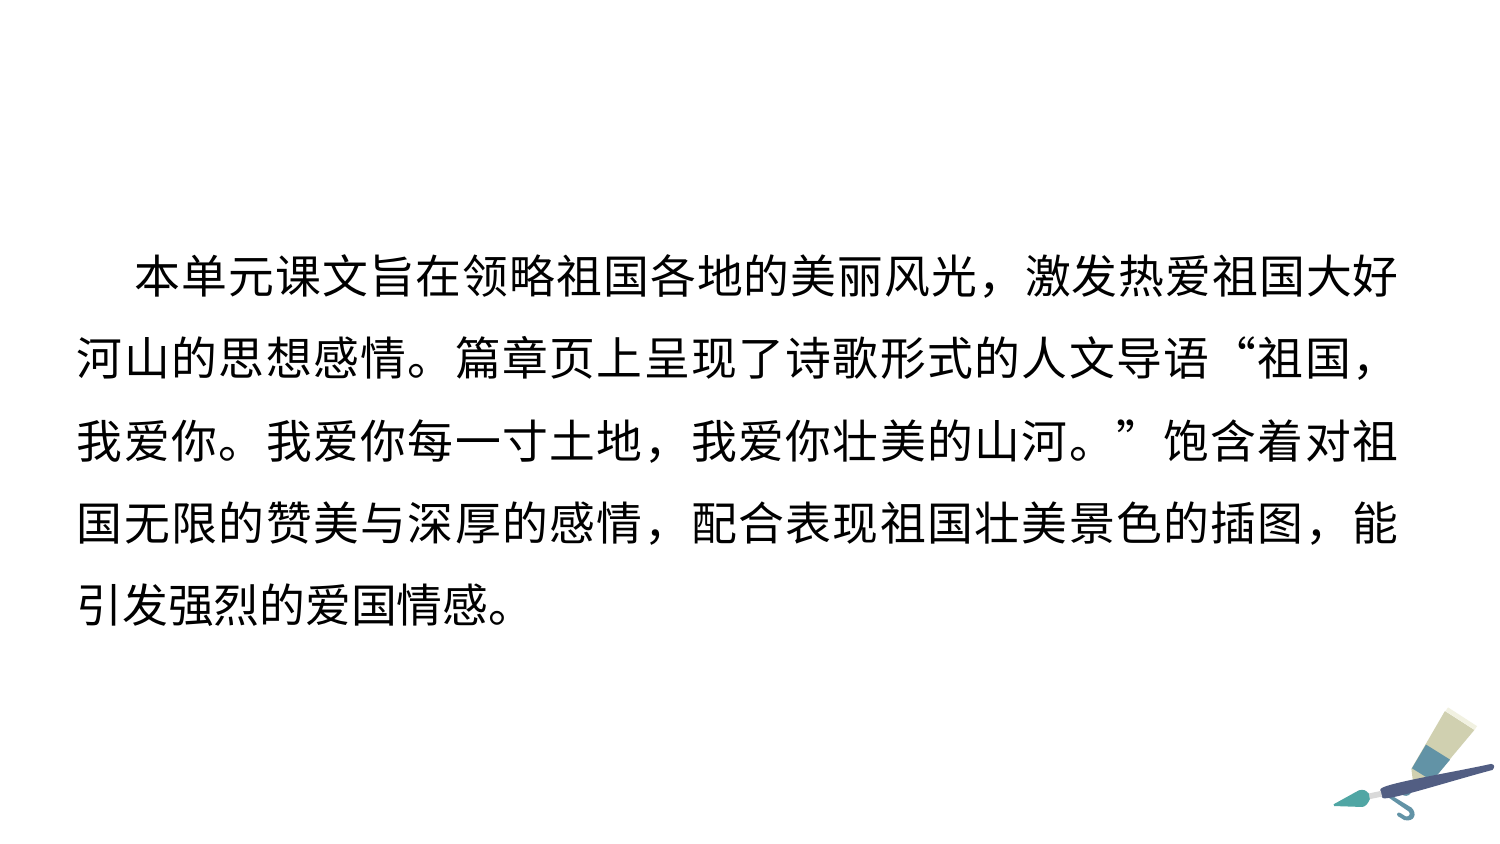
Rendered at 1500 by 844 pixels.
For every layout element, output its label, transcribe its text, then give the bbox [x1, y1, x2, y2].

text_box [1358, 708, 1481, 844]
text_box 本单元课文旨在领略祖国各地的美丽风光，激发热爱祖国大好河山的思想感情。篇章页上呈现了诗歌形式的人文导语“祖国，我爱你。我爱你每一寸土地，我爱你壮美的山河。”饱含着对祖国无限的赞美与深厚的感情，配合表现祖国壮美景色的插图，能引发强烈的爱国情感。 [16, 212, 1415, 640]
